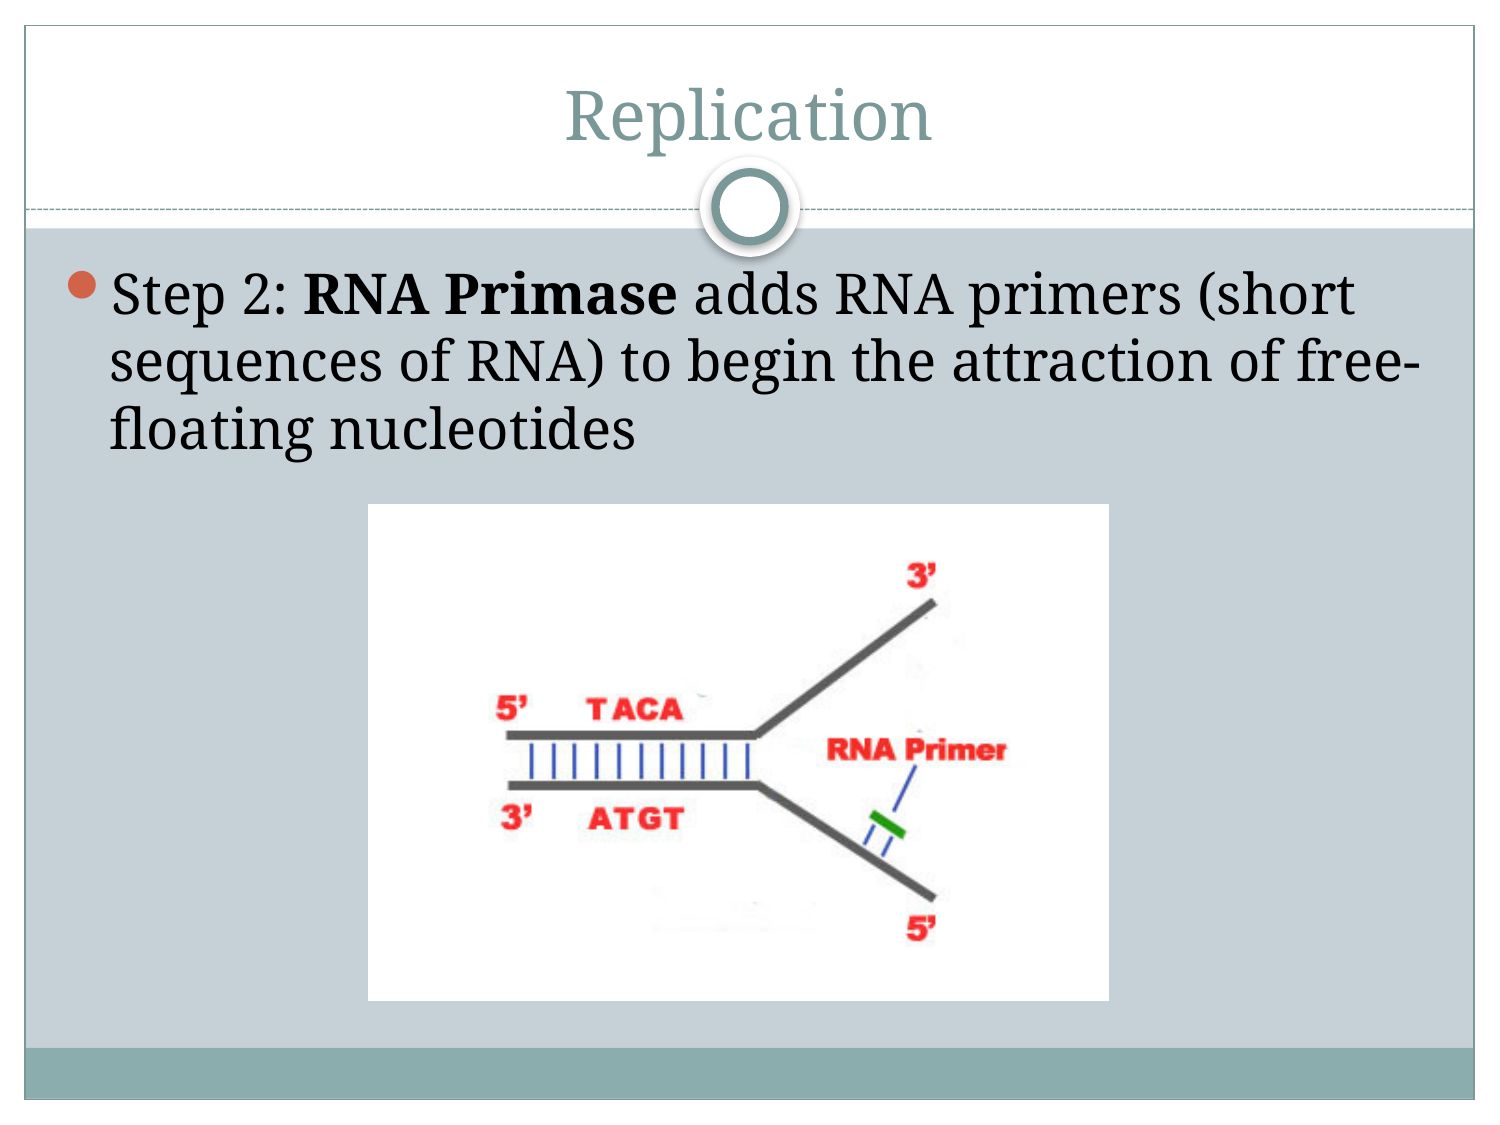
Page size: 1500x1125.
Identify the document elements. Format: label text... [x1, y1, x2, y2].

title Replication [49, 37, 1450, 162]
list Step 2: RNA Primase adds RNA primers (short sequences of RNA) to begin the attraction of free-floating nucleotides [49, 250, 1445, 1001]
picture [368, 504, 1109, 1001]
